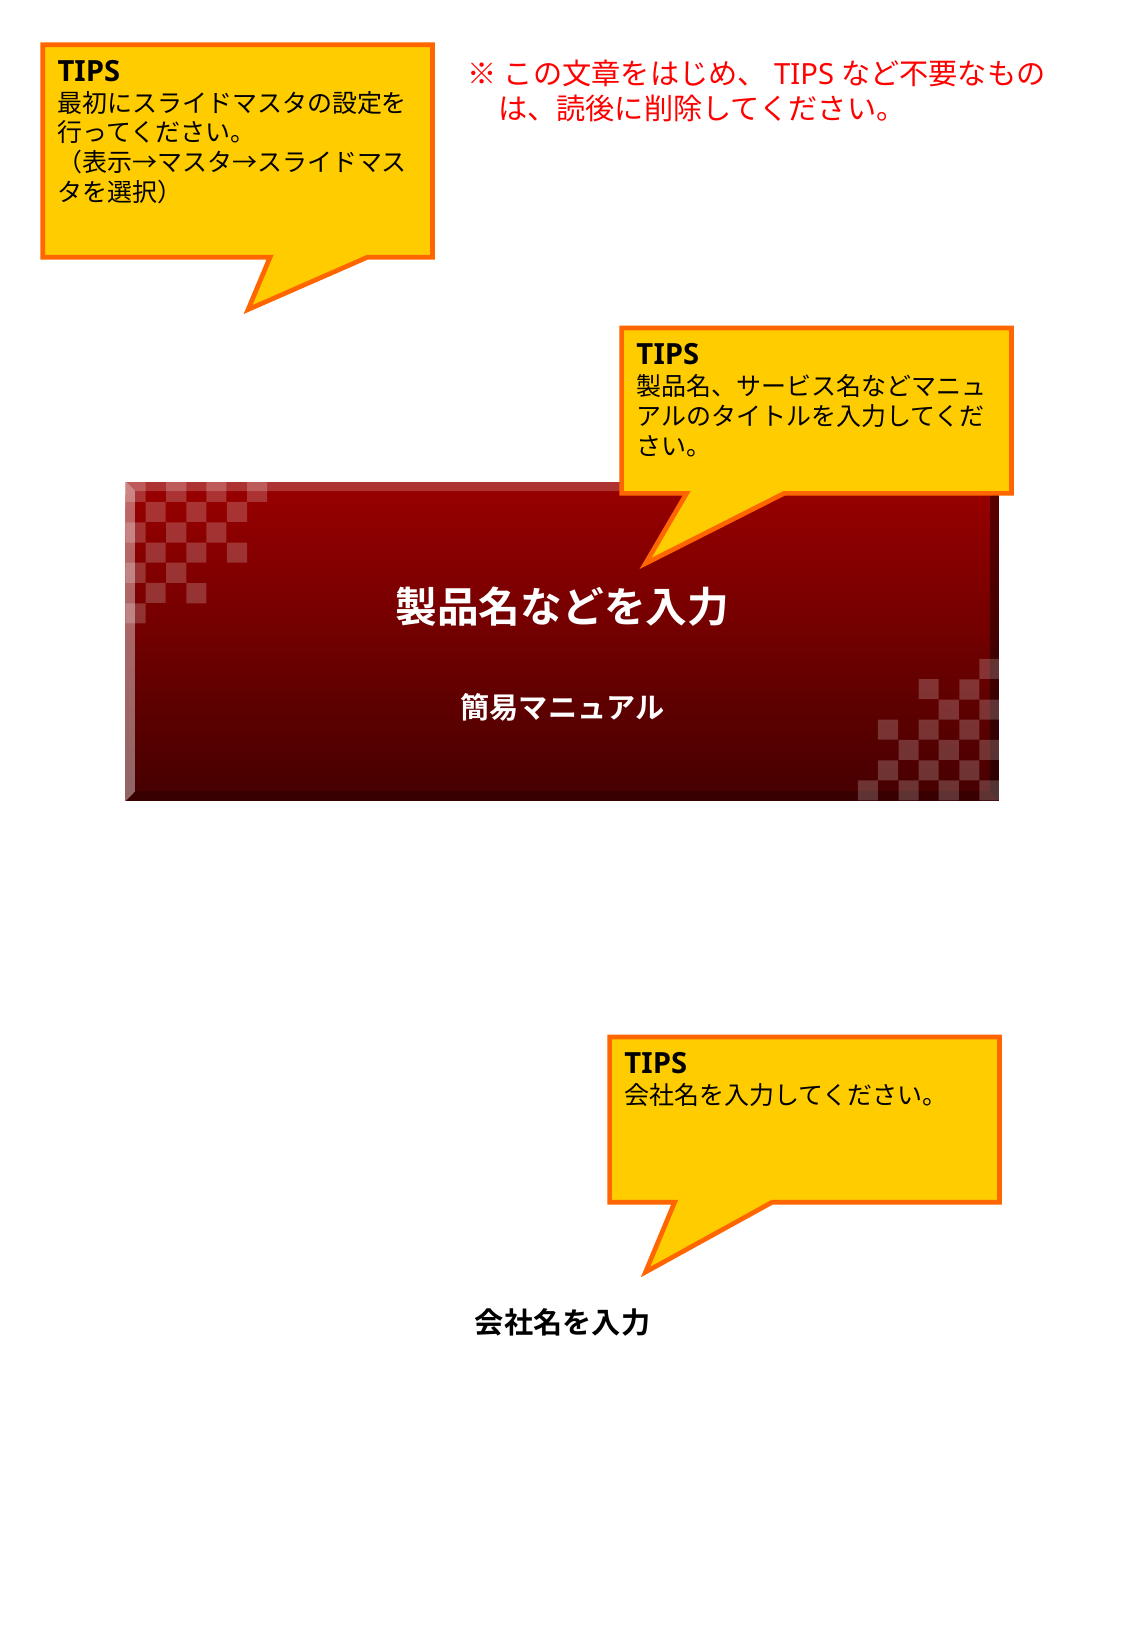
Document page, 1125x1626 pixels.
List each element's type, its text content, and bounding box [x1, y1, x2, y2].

text_box 会社名を入力 [430, 1296, 695, 1347]
title 製品名などを入力 [148, 564, 976, 647]
text_box TIPS 製品名、サービス名などマニュアルのタイトルを入力してください。 [621, 328, 1012, 564]
text_box TIPS 会社名を入力してください。 [609, 1036, 1000, 1273]
text_box ※この文章をはじめ、TIPSなど不要なものは、読後に削除してください。 [452, 47, 1094, 133]
text_box TIPS 最初にスライドマスタの設定を行ってください。 （表示→マスタ→スライドマスタを選択） [42, 44, 433, 310]
